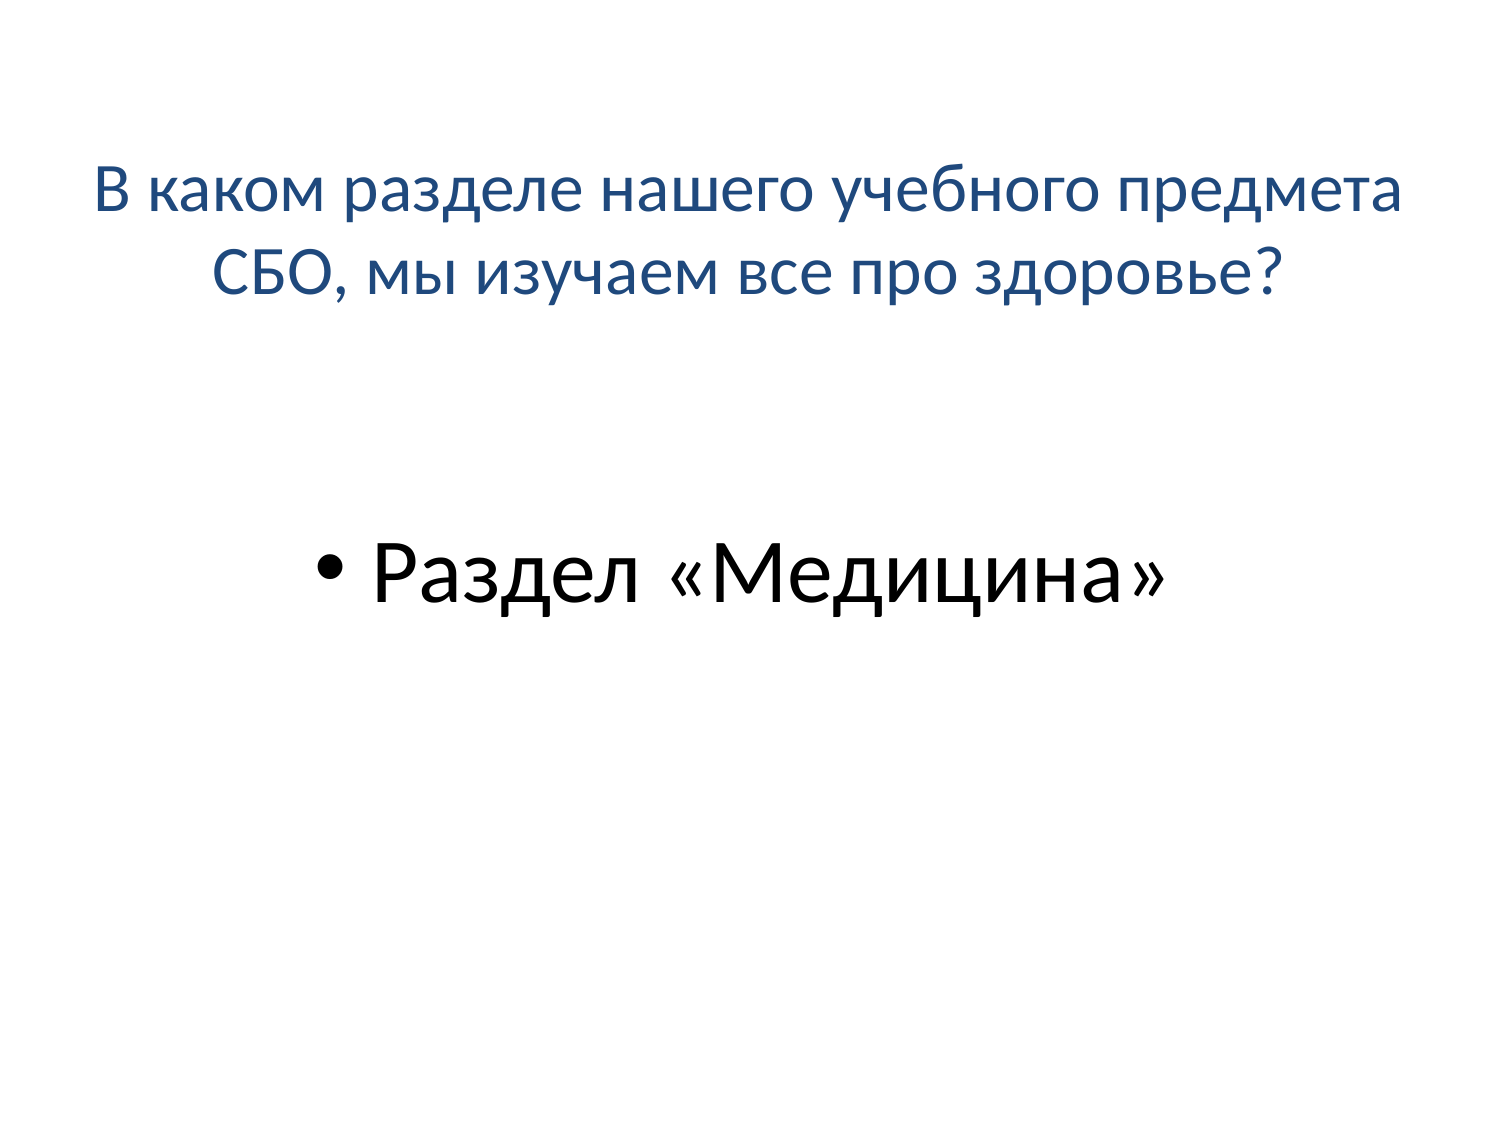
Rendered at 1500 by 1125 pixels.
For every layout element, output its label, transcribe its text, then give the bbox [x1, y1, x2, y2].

list Раздел «Медицина» [112, 503, 1375, 900]
title В каком разделе нашего учебного предмета СБО, мы изучаем все про здоровье? [75, 131, 1425, 319]
